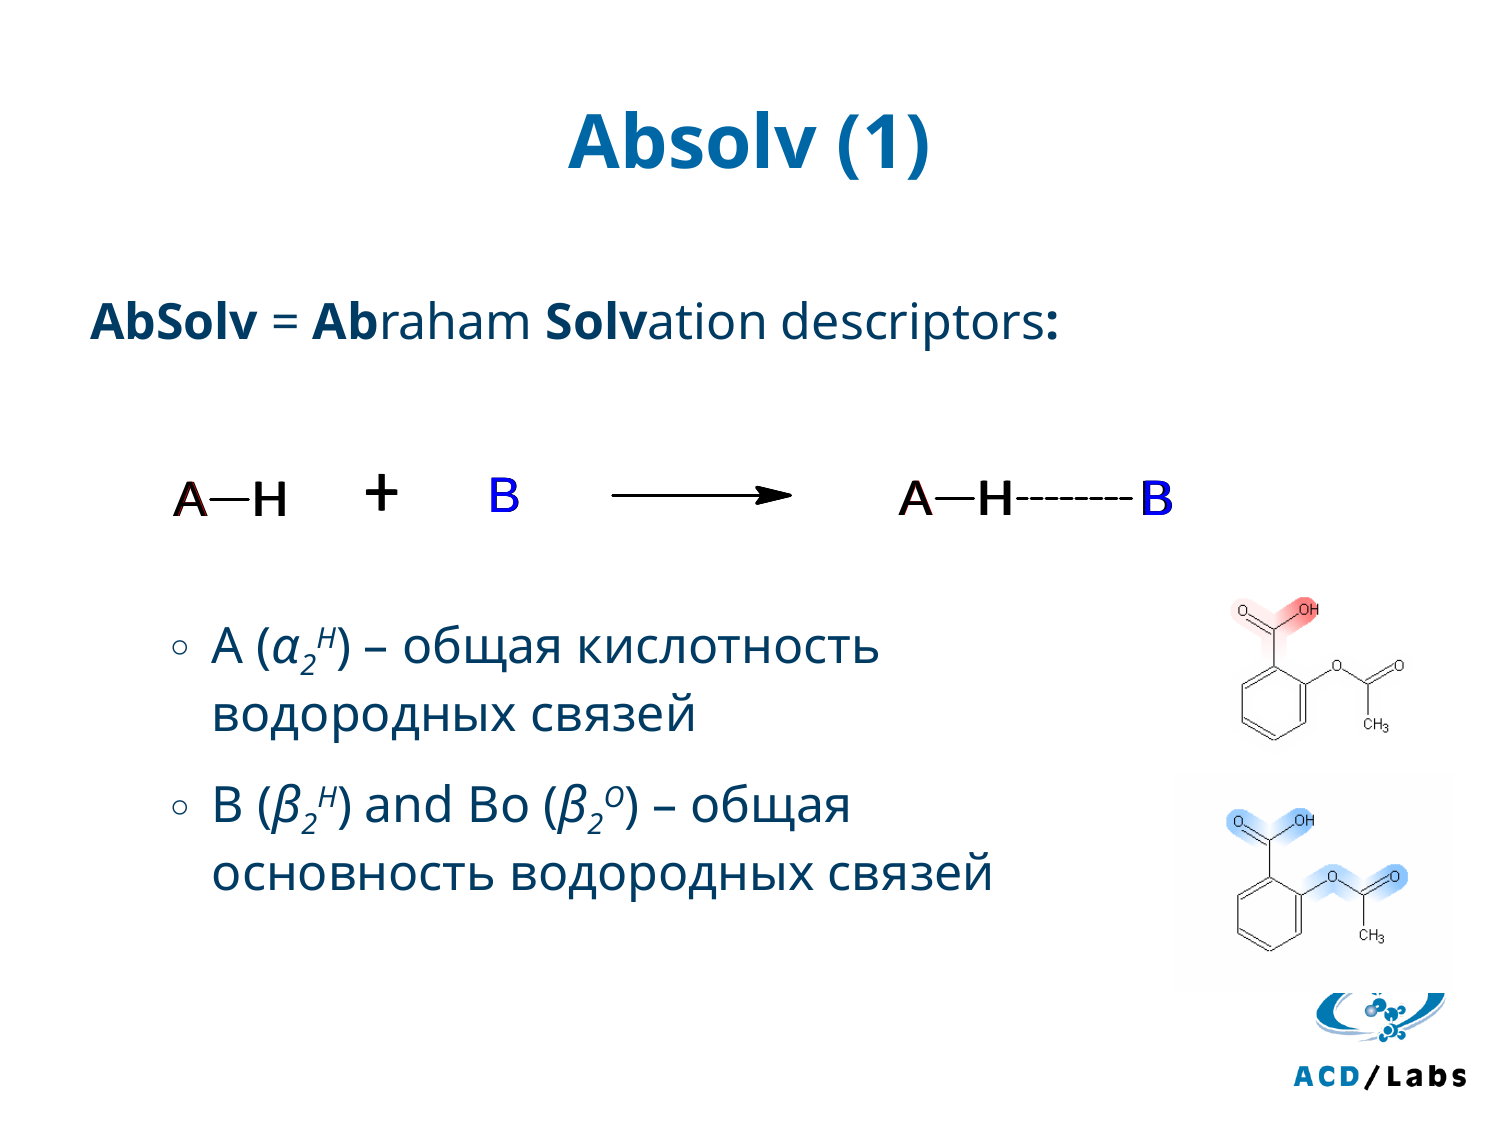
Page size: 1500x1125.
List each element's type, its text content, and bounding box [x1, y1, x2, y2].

list AbSolv = Abraham Solvation descriptors: [74, 251, 1201, 357]
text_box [172, 432, 1176, 551]
list A (α2H) – общая кислотность водородных связей B (β2H) and Bo (β2O) – общая основность водородных связей [74, 356, 1151, 1006]
title Absolv (1) [74, 44, 1426, 233]
picture [1174, 562, 1471, 1101]
